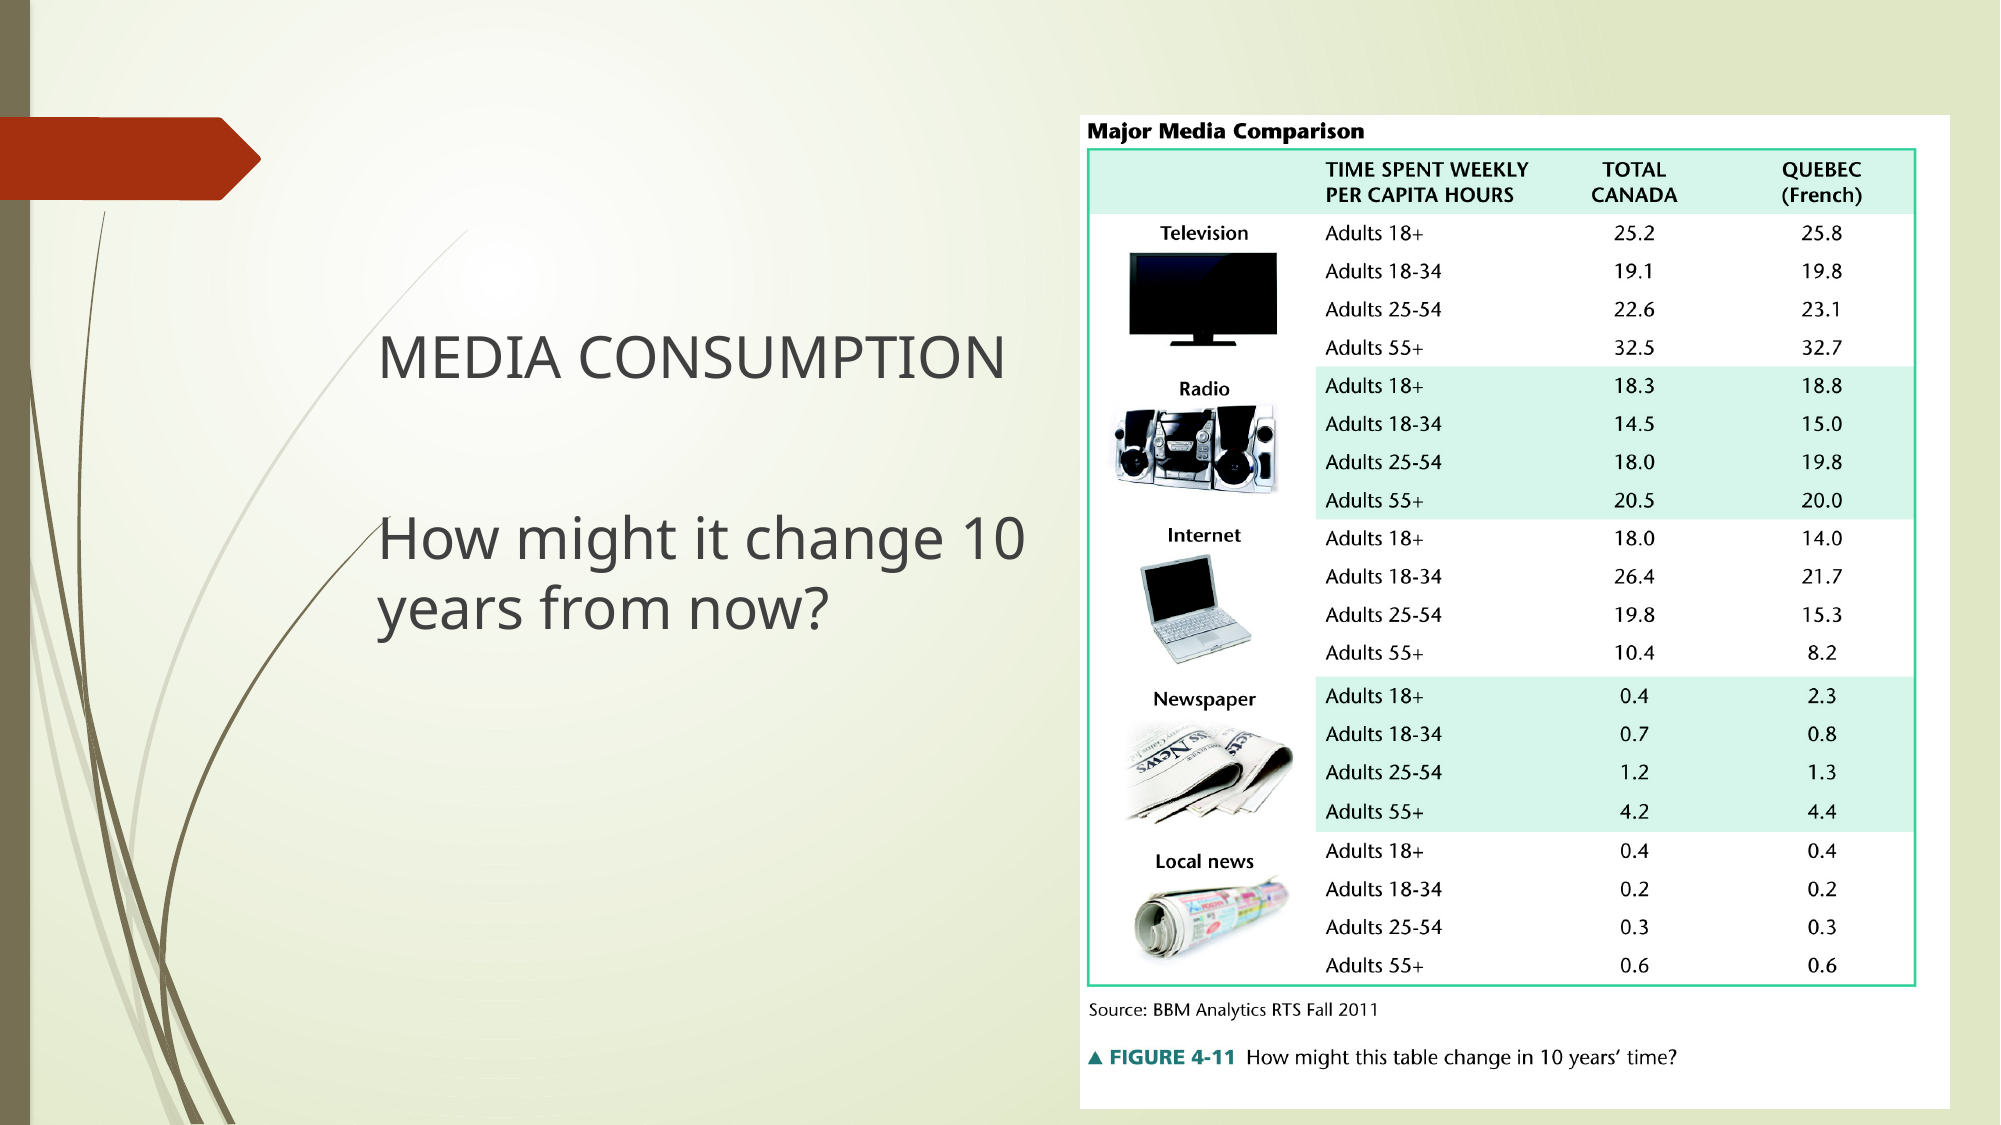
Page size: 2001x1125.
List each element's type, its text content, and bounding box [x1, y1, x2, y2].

list MEDIA CONSUMPTION How might it change 10 years from now? [362, 312, 1061, 933]
picture [1079, 114, 1951, 1109]
